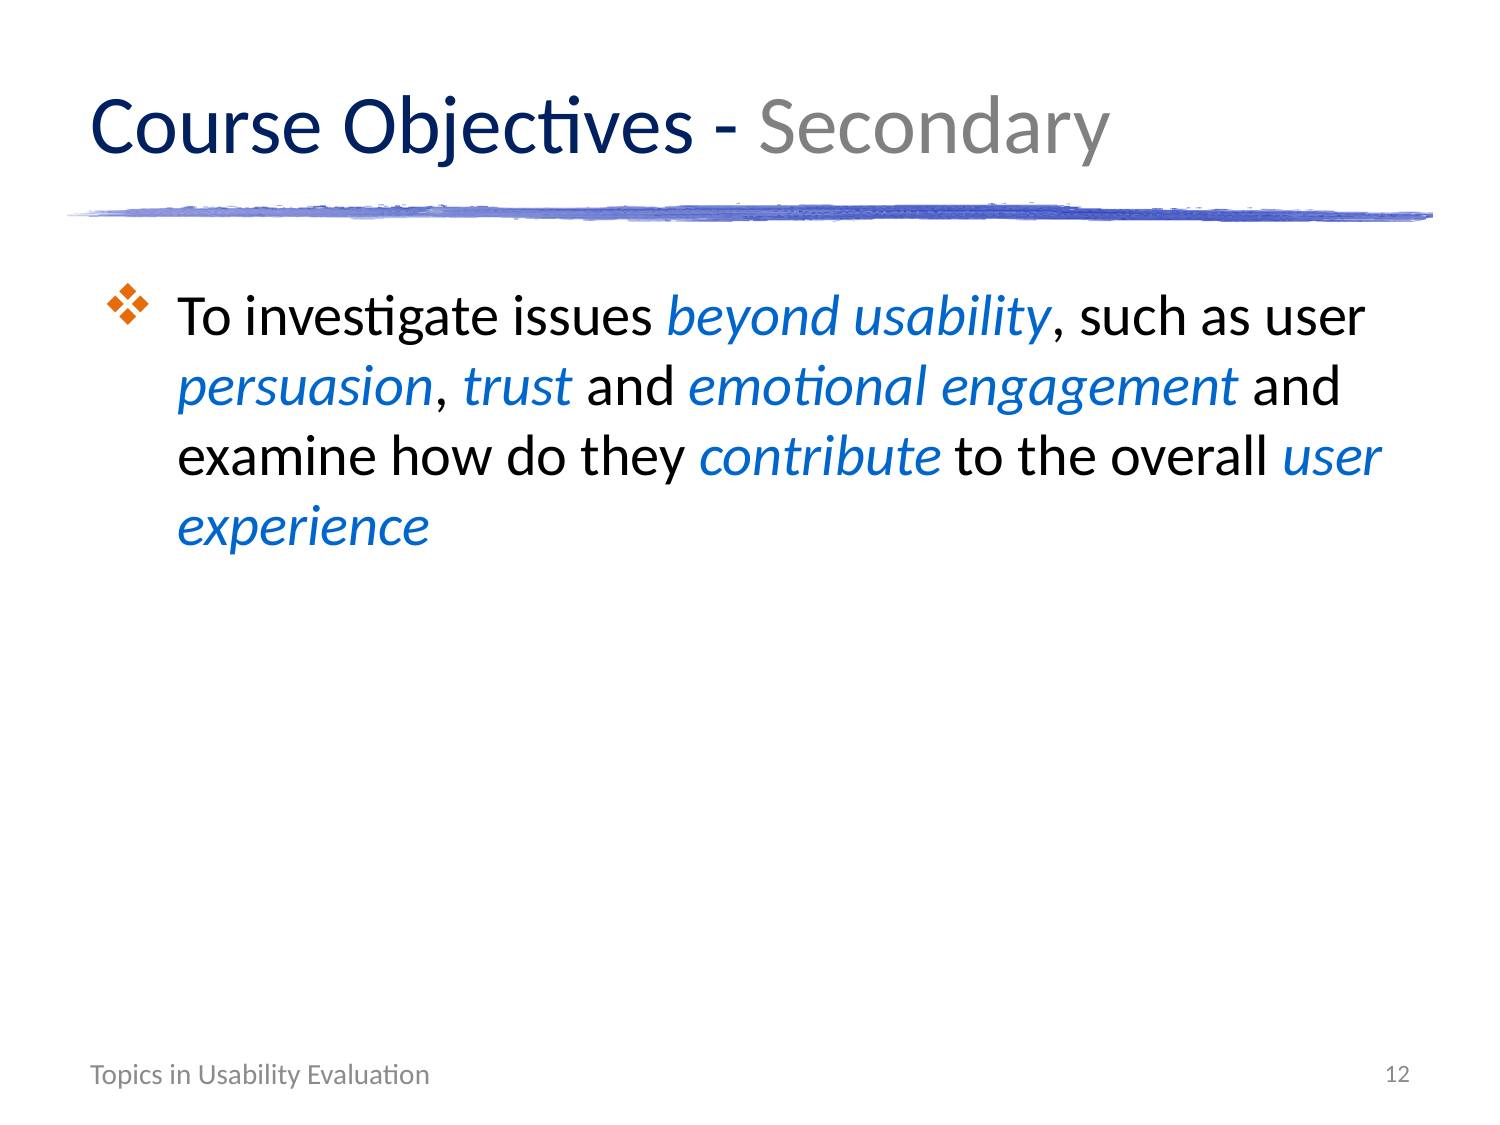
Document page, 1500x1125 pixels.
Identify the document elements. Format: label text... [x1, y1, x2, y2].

list To investigate issues beyond usability, such as user persuasion, trust and emotional engagement and examine how do they contribute to the overall user experience [86, 269, 1412, 1073]
picture [55, 202, 1444, 226]
slide_number 12 [1074, 1042, 1425, 1103]
footer Topics in Usability Evaluation [75, 1042, 550, 1103]
title Course Objectives - Secondary [75, 45, 1424, 197]
